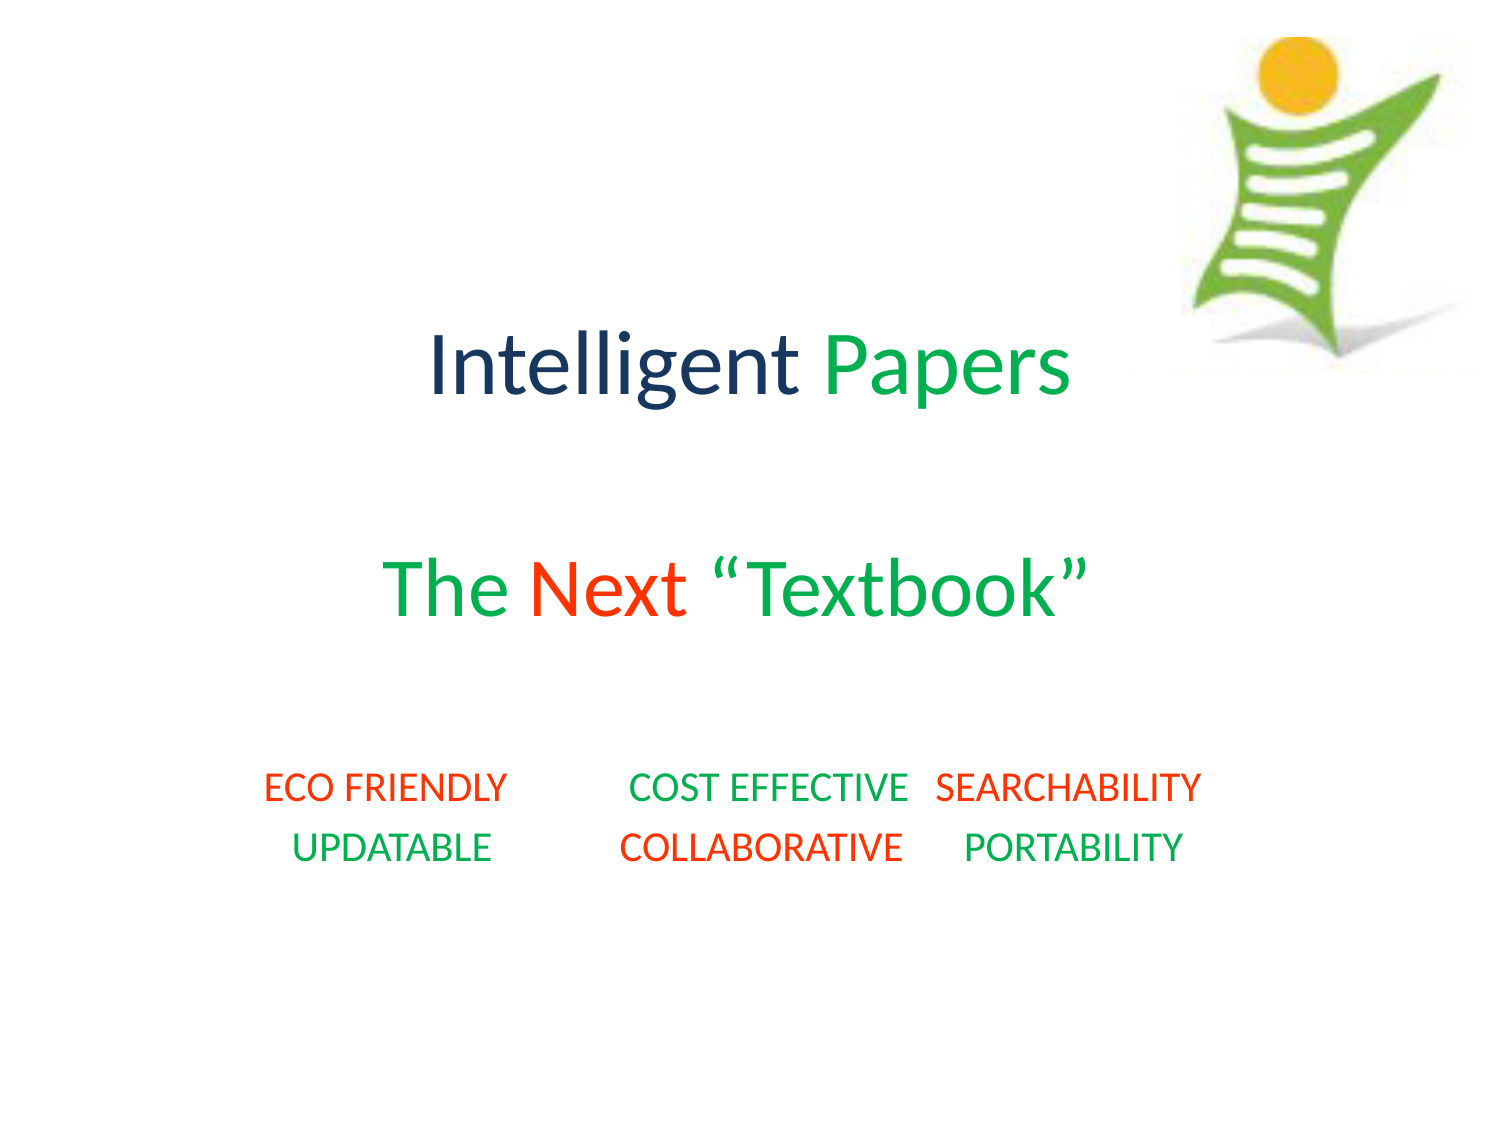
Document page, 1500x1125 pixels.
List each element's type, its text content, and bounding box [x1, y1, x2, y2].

title Intelligent Papers [112, 237, 1388, 479]
picture [1127, 37, 1500, 376]
subtitle The Next “Textbook” ECO FRIENDLY COST EFFECTIVE SEARCHABILITY UPDATABLE COLLABORATIVE PORTABILITY [187, 525, 1288, 888]
